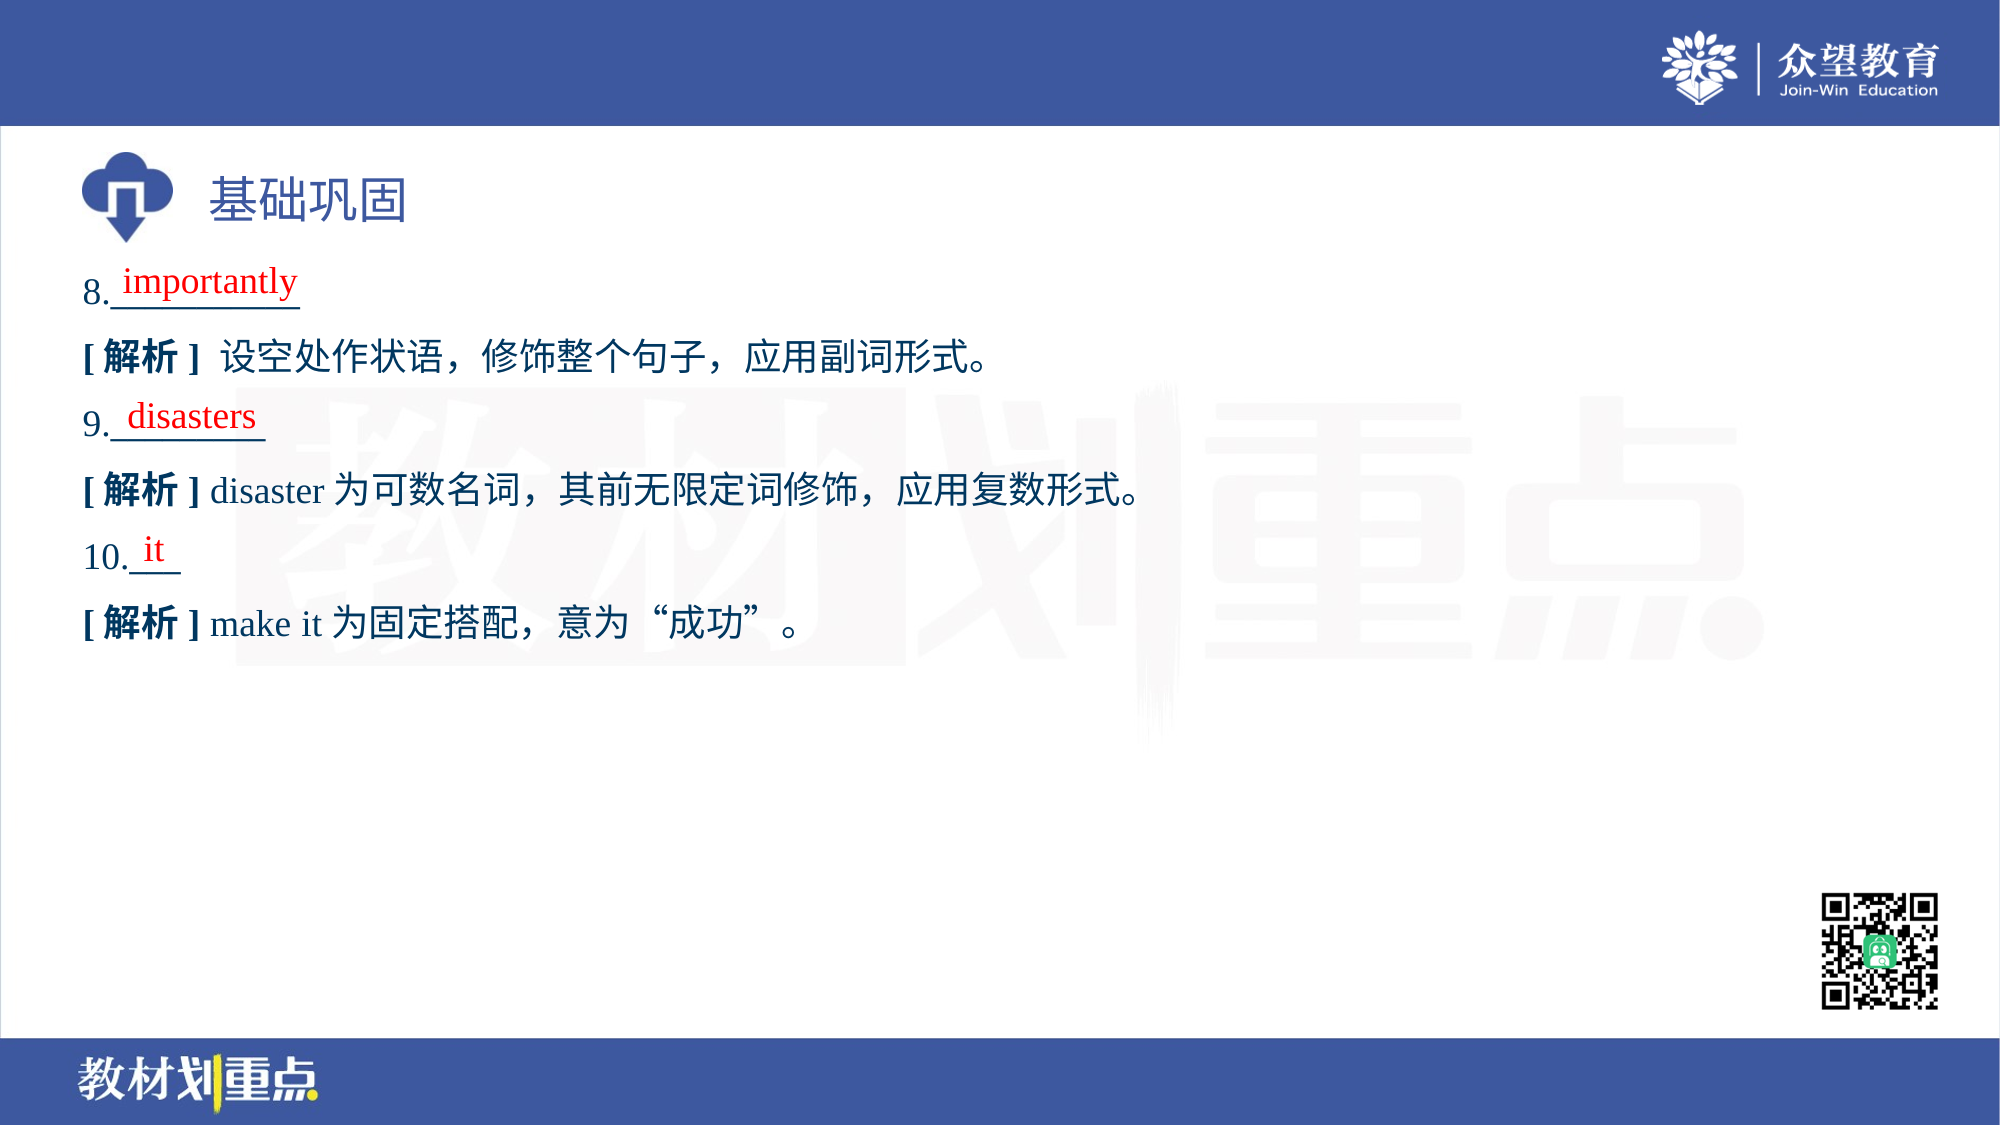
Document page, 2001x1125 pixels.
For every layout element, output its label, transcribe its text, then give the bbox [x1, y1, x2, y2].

picture [0, 0, 2000, 1125]
text_box disasters [113, 371, 271, 430]
text_box it [130, 504, 179, 563]
text_box [解析] 设空处作状语，修饰整个句子，应用副词形式。 [82, 313, 1817, 371]
text_box 8.___________ [82, 247, 1817, 306]
text_box 9._________ [82, 379, 1817, 438]
text_box importantly [109, 236, 312, 295]
text_box [解析] make it为固定搭配，意为“成功”。 [82, 579, 1817, 637]
text_box 10.___ [82, 512, 1817, 571]
text_box [解析] disaster为可数名词，其前无限定词修饰，应用复数形式。 [82, 446, 1817, 504]
